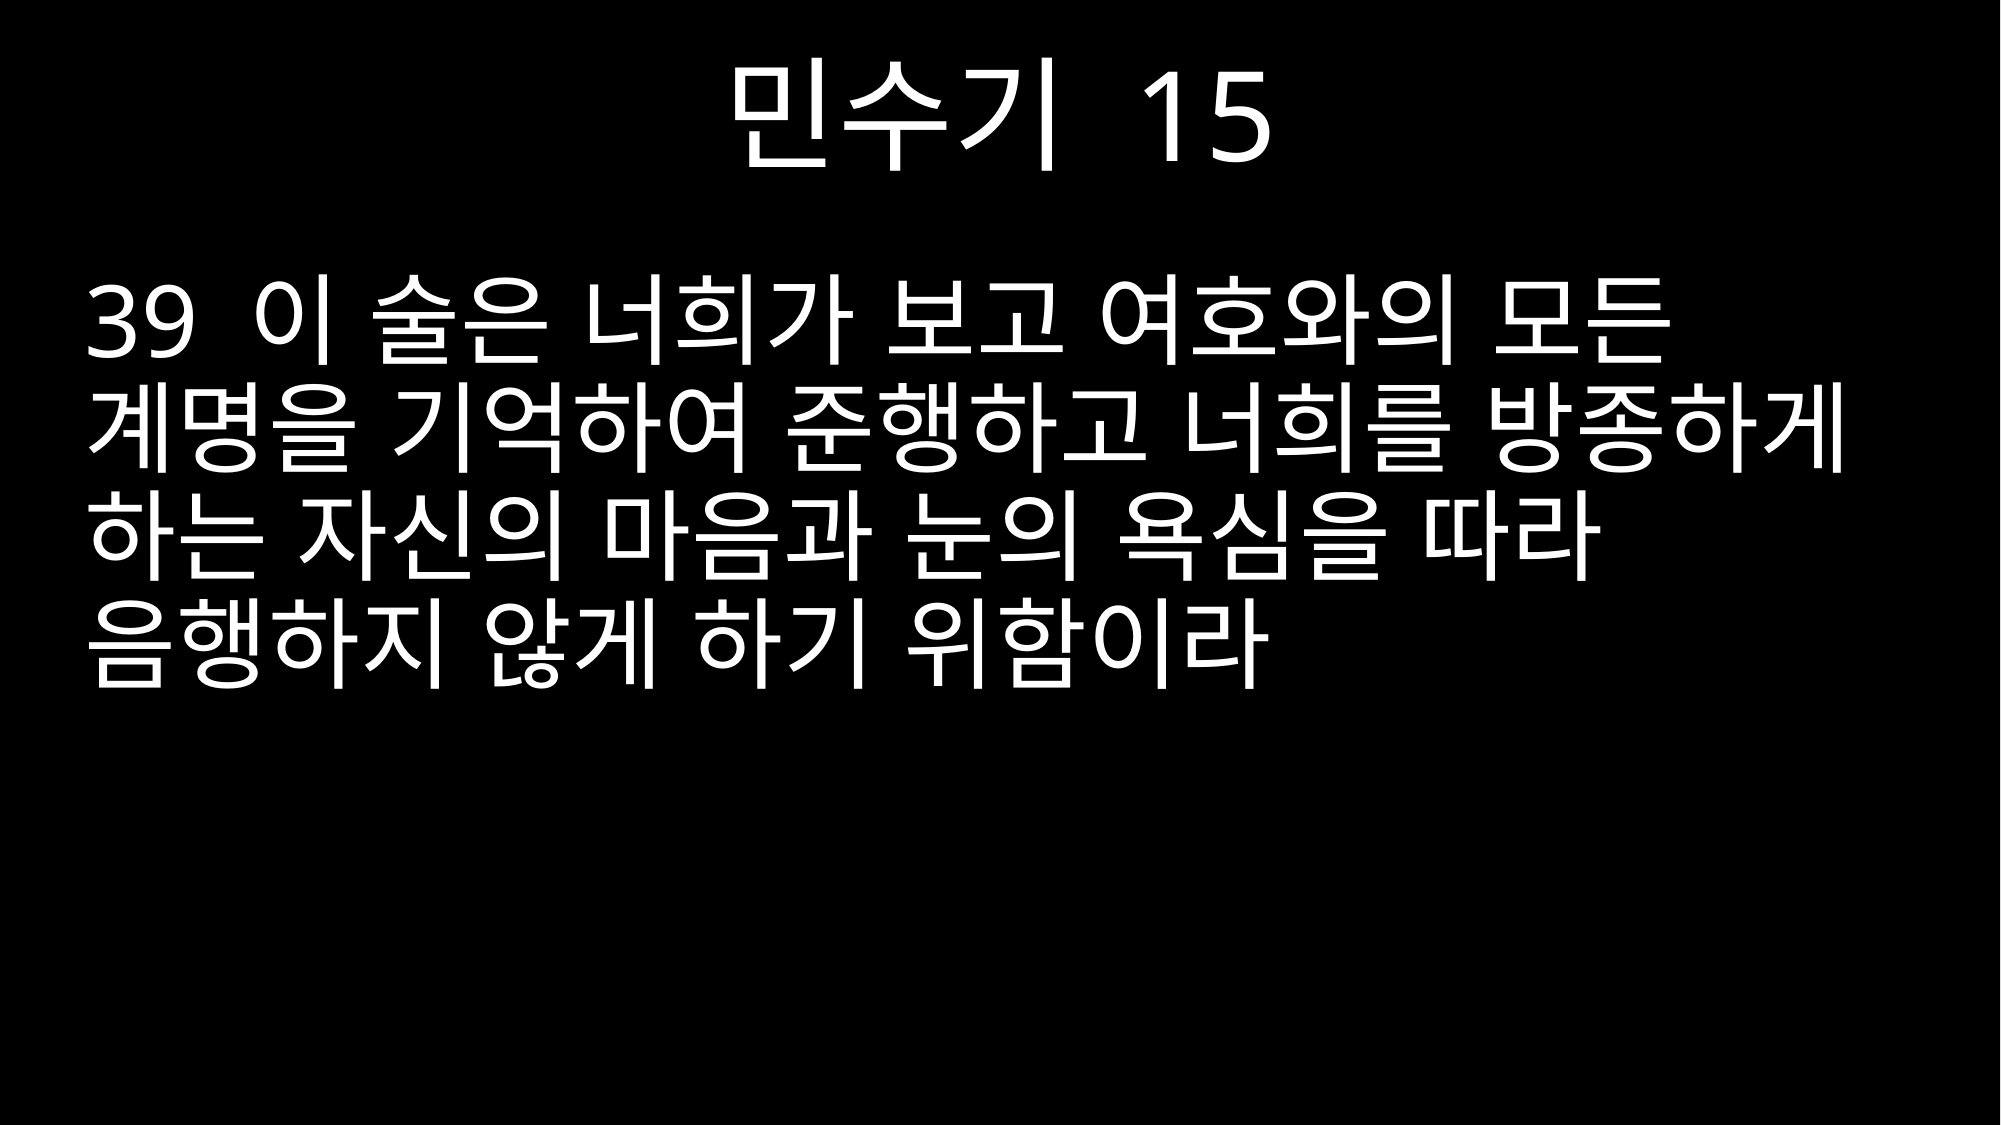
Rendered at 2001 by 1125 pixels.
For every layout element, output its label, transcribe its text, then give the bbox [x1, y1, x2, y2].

footer 민수기 15 [0, 32, 2000, 192]
list 39 이 술은 너희가 보고 여호와의 모든 계명을 기억하여 준행하고 너희를 방종하게 하는 자신의 마음과 눈의 욕심을 따라 음행하지 않게 하기 위함이라 [69, 263, 1953, 423]
picture [0, 0, 2001, 1125]
